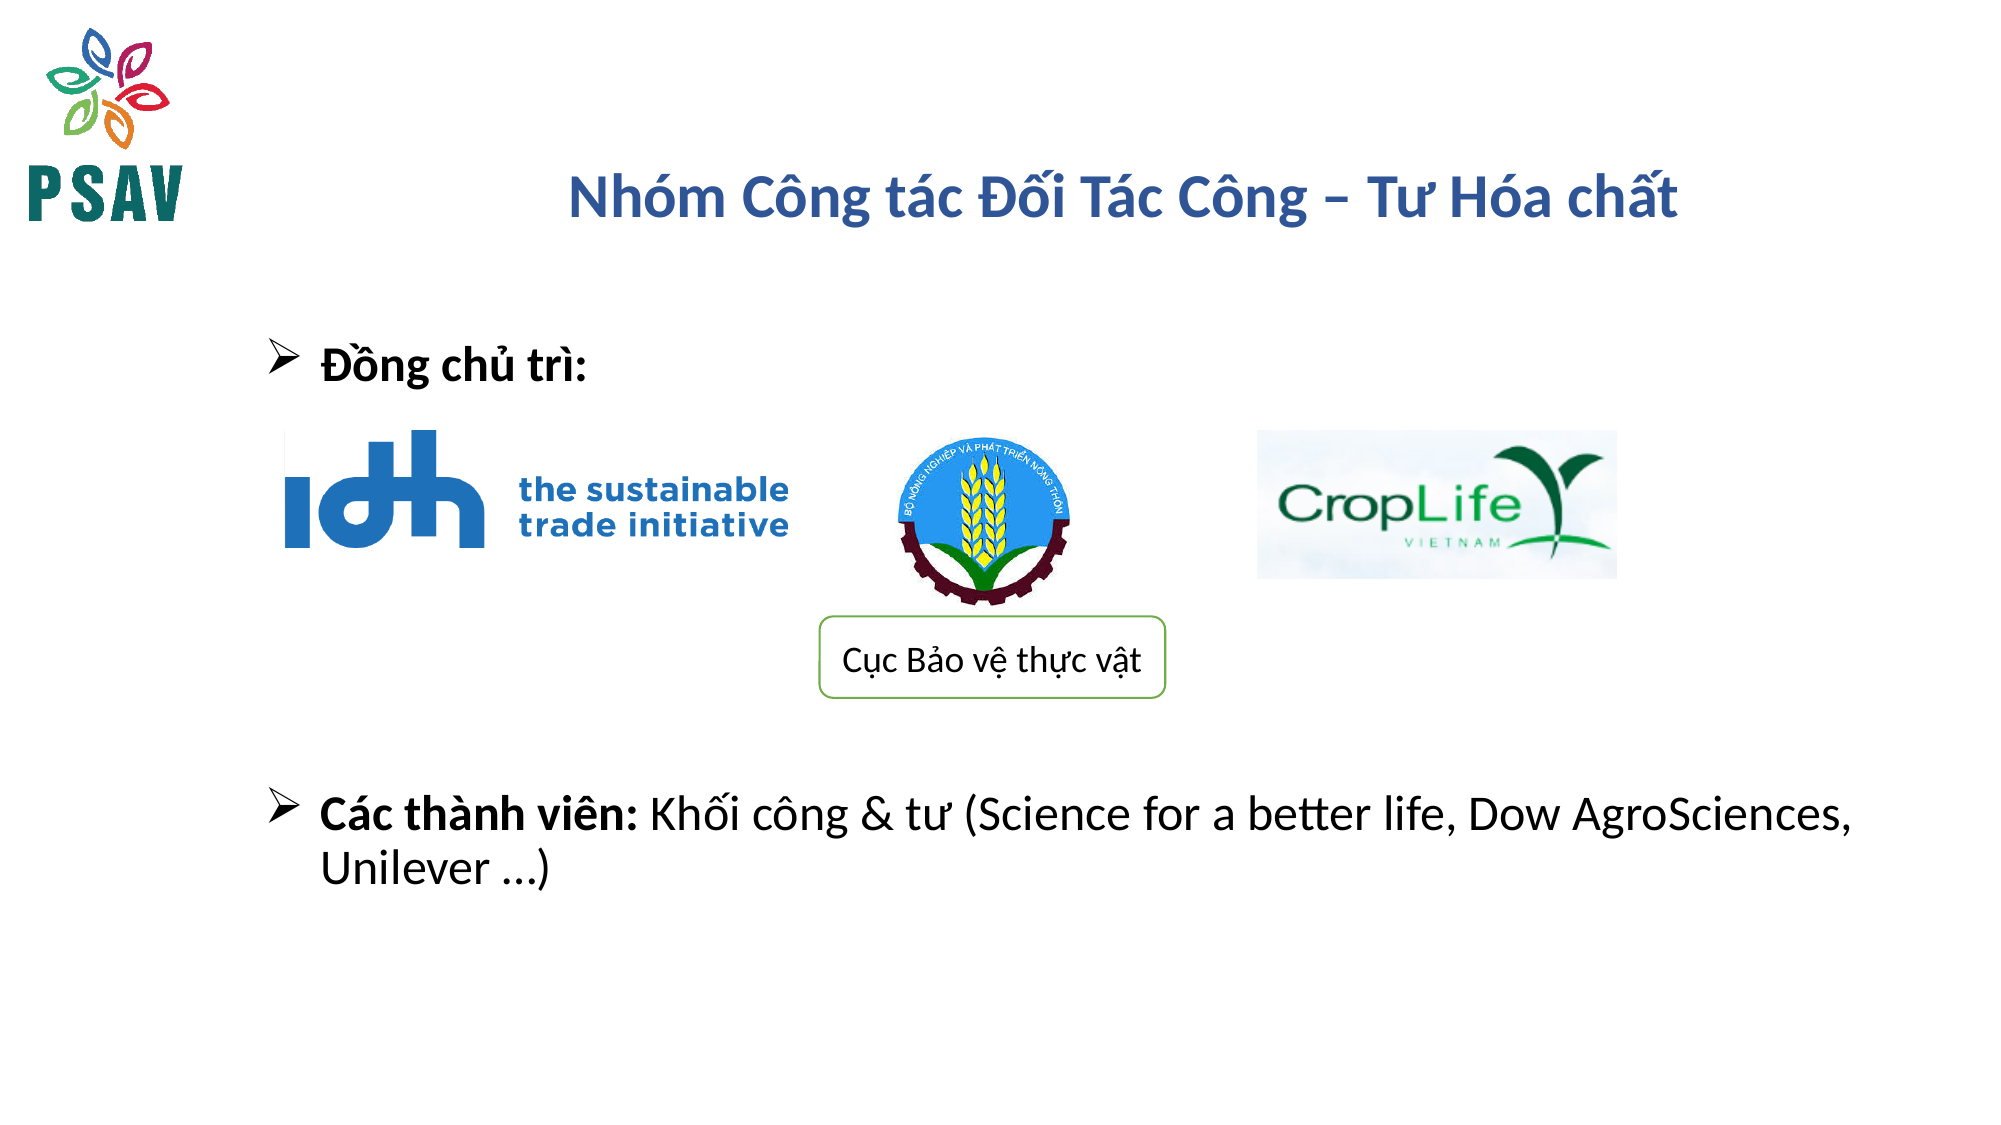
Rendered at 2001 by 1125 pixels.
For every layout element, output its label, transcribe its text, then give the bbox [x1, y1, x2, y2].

picture [284, 430, 788, 548]
subtitle Đồng chủ trì: Các thành viên: Khối công & tư (Science for a better life, Dow AgroSciences, Unilever …) [249, 330, 1886, 1043]
picture [26, 28, 189, 239]
title Nhóm Công tác Đối Tác Công – Tư Hóa chất [249, 82, 2000, 239]
picture [1257, 430, 1617, 580]
picture [890, 430, 1077, 617]
text_box Cục Bảo vệ thực vật [818, 615, 1167, 699]
